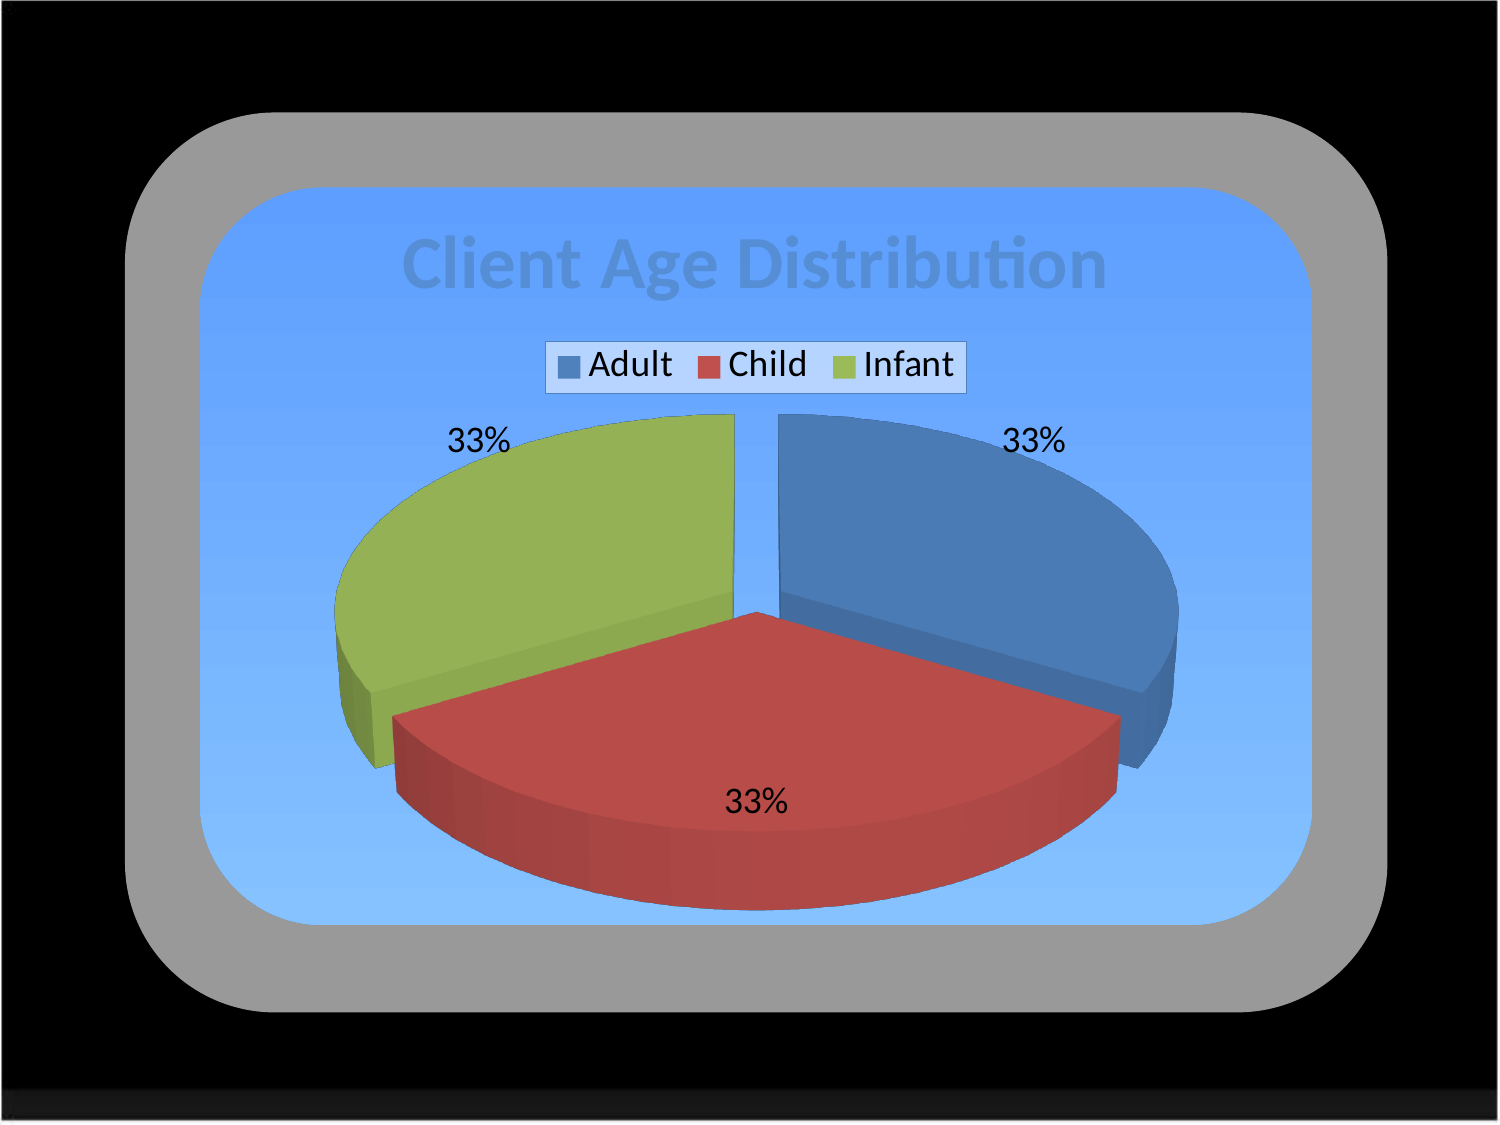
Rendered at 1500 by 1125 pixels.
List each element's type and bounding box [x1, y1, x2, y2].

chart [199, 187, 1313, 926]
picture [0, 0, 1500, 1125]
